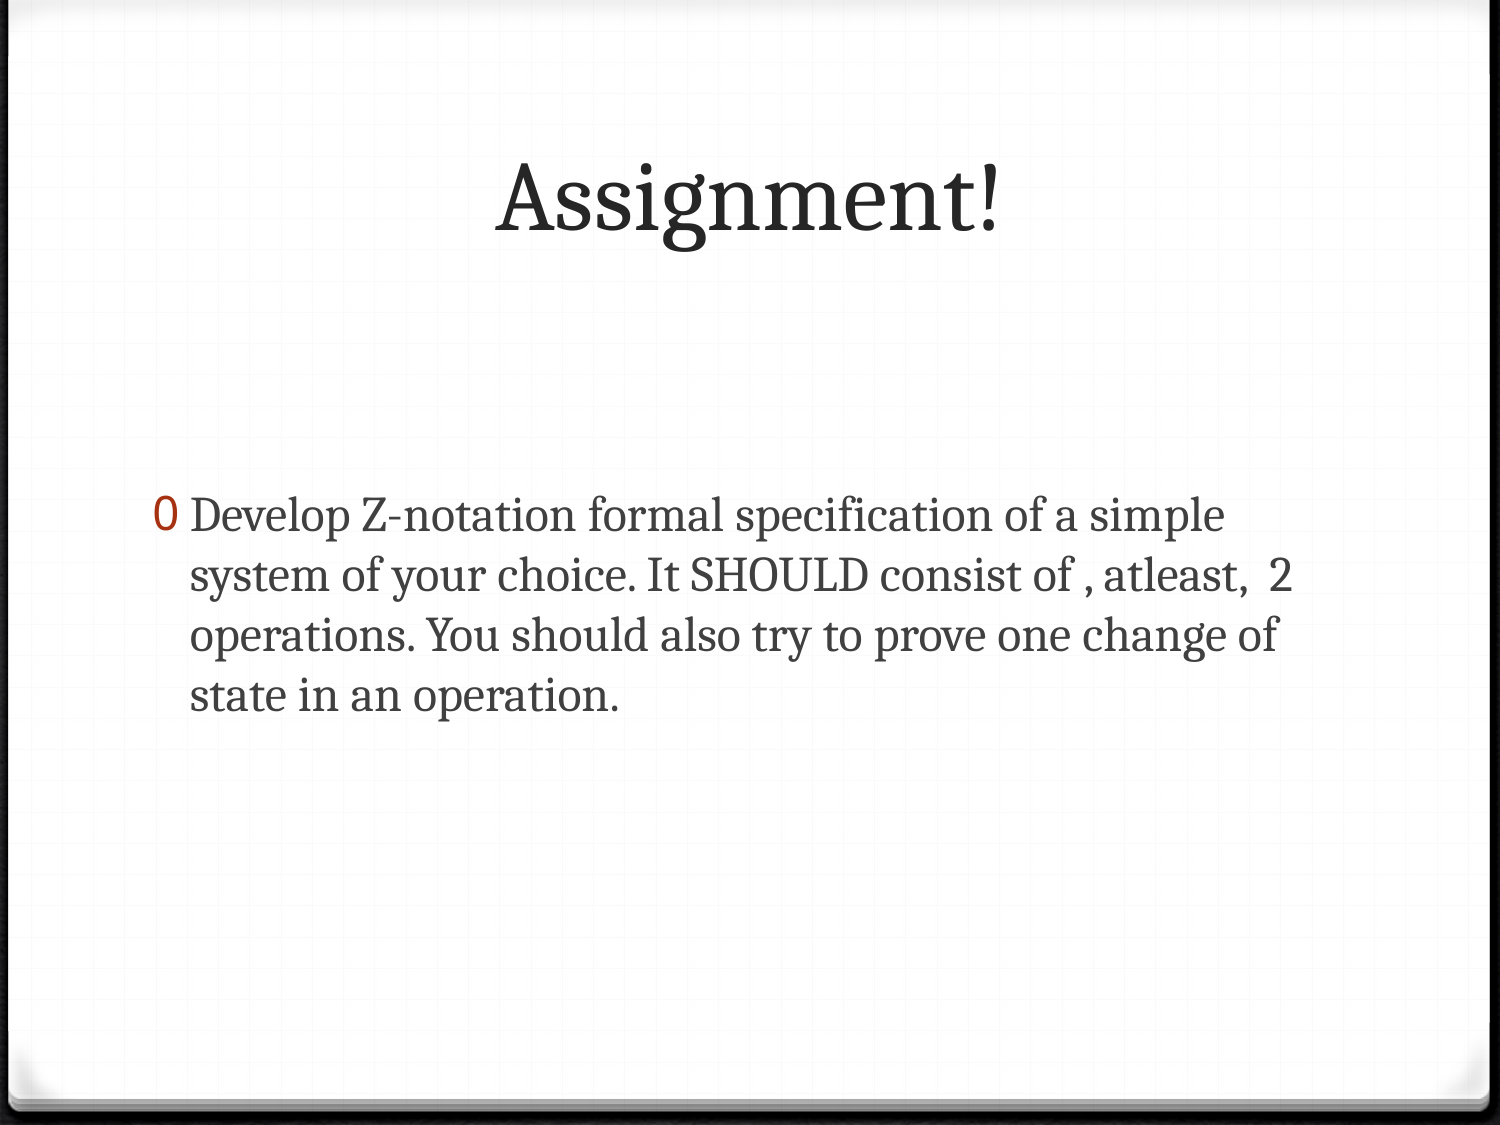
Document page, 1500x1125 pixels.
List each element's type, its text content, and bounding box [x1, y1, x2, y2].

list Develop Z-notation formal specification of a simple system of your choice. It SHOULD consist of , atleast, 2 operations. You should also try to prove one change of state in an operation. [137, 334, 1363, 983]
title Assignment! [90, 71, 1410, 309]
picture [0, 0, 1500, 1125]
